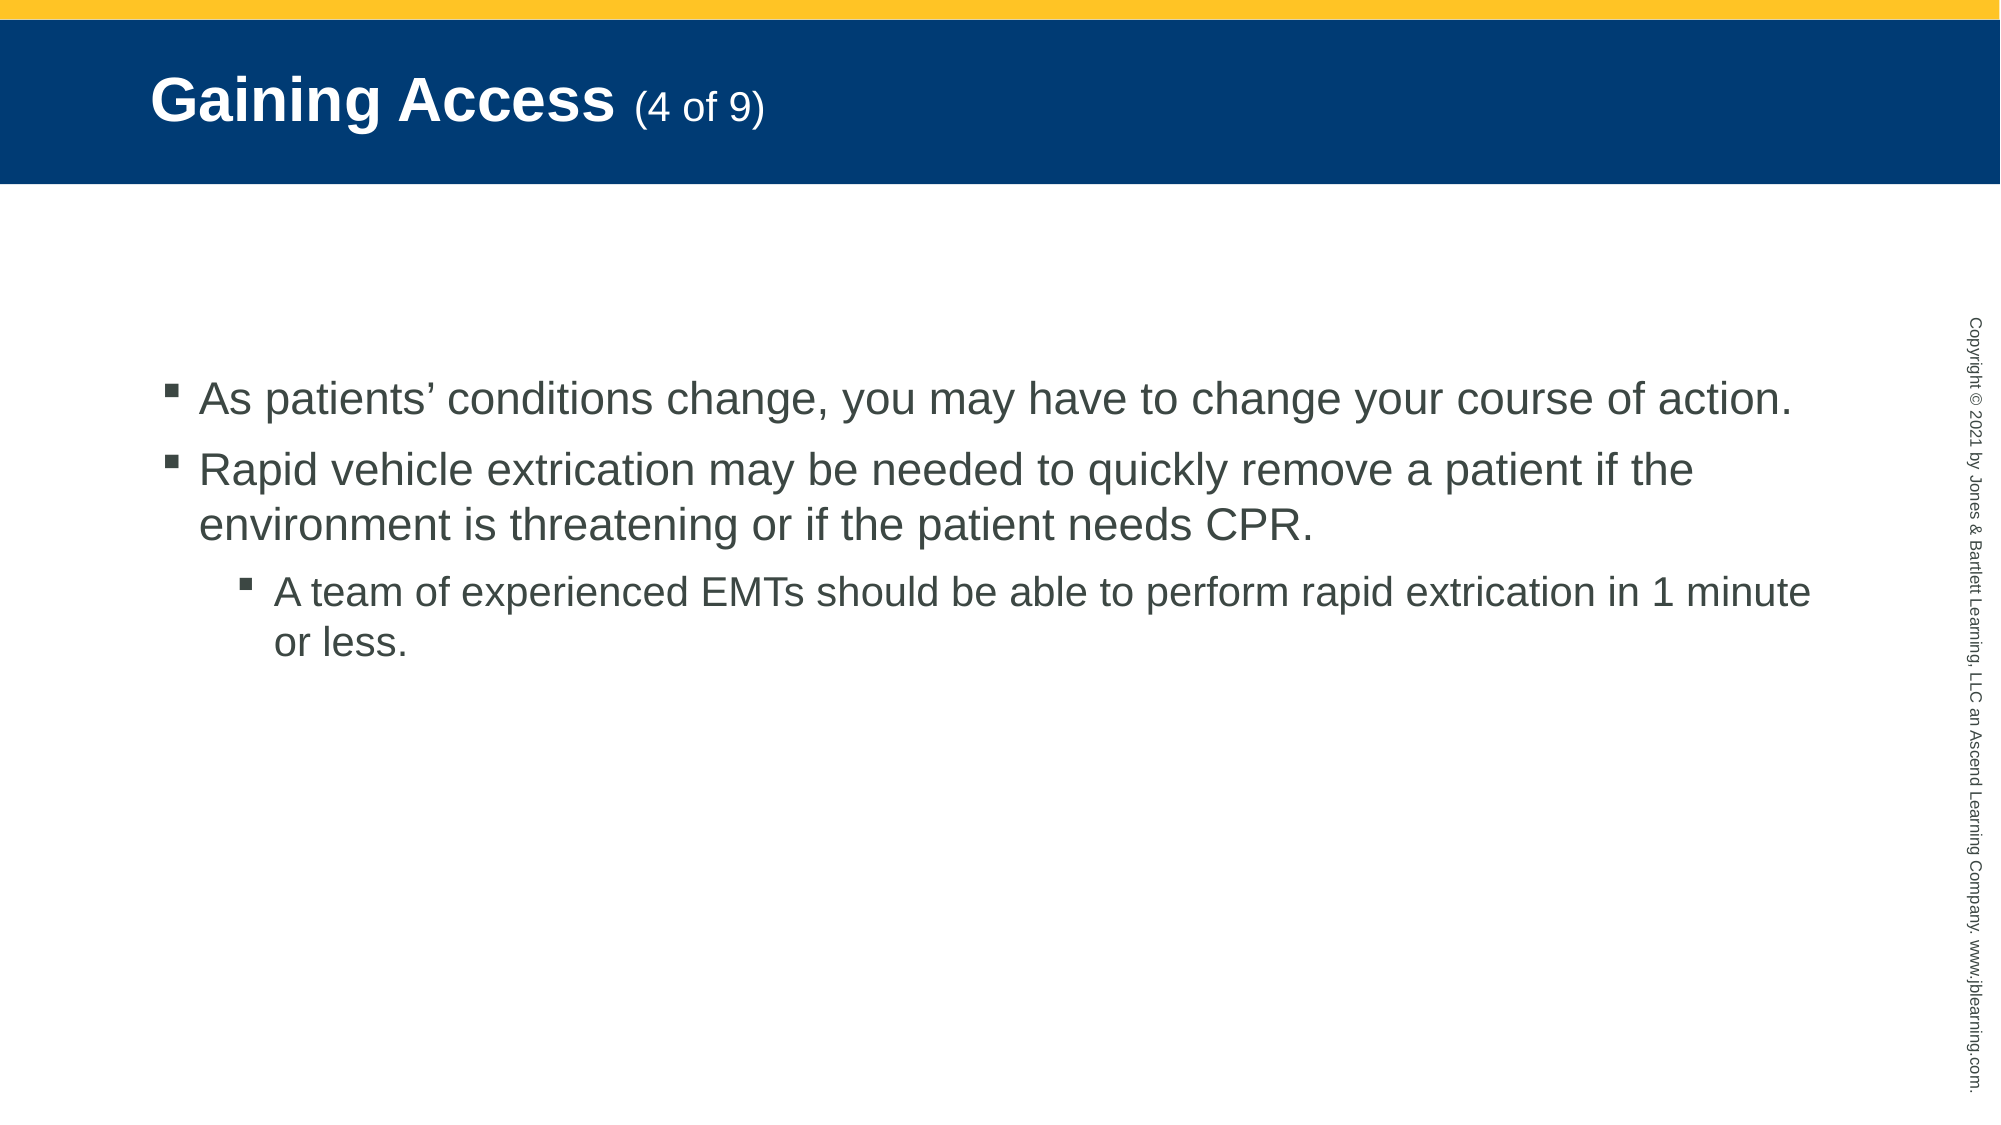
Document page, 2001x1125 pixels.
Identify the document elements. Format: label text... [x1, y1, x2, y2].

title Gaining Access (4 of 9) [0, 19, 2000, 185]
list As patients’ conditions change, you may have to change your course of action. Rapid vehicle extrication may be needed to quickly remove a patient if the environment is threatening or if the patient needs CPR. A team of experienced EMTs should be able to perform rapid extrication in 1 minute or less. [146, 361, 1859, 1016]
